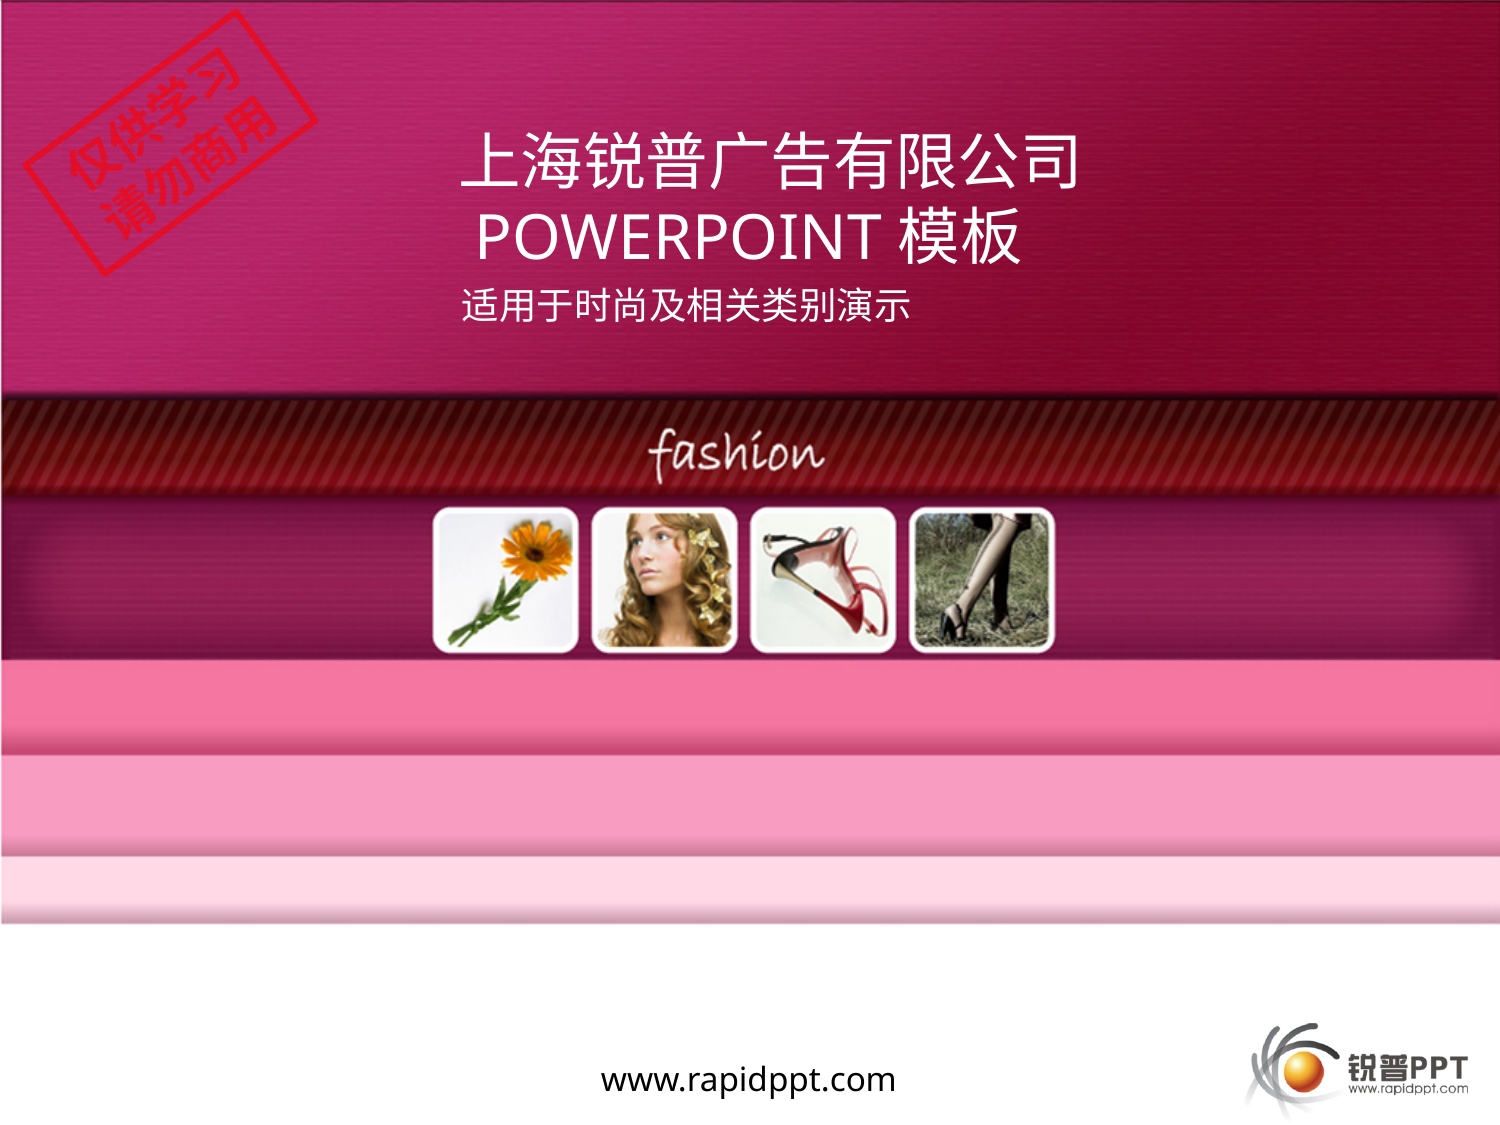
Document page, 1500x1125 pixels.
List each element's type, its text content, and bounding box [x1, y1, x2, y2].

text_box 适用于时尚及相关类别演示 [447, 280, 927, 335]
text_box 仅供学习 请勿商用 [25, 11, 316, 274]
text_box www.rapidppt.com [586, 1050, 913, 1106]
picture [0, 0, 1500, 1125]
text_box 上海锐普广告有限公司 POWERPOINT模板 [443, 114, 1099, 280]
